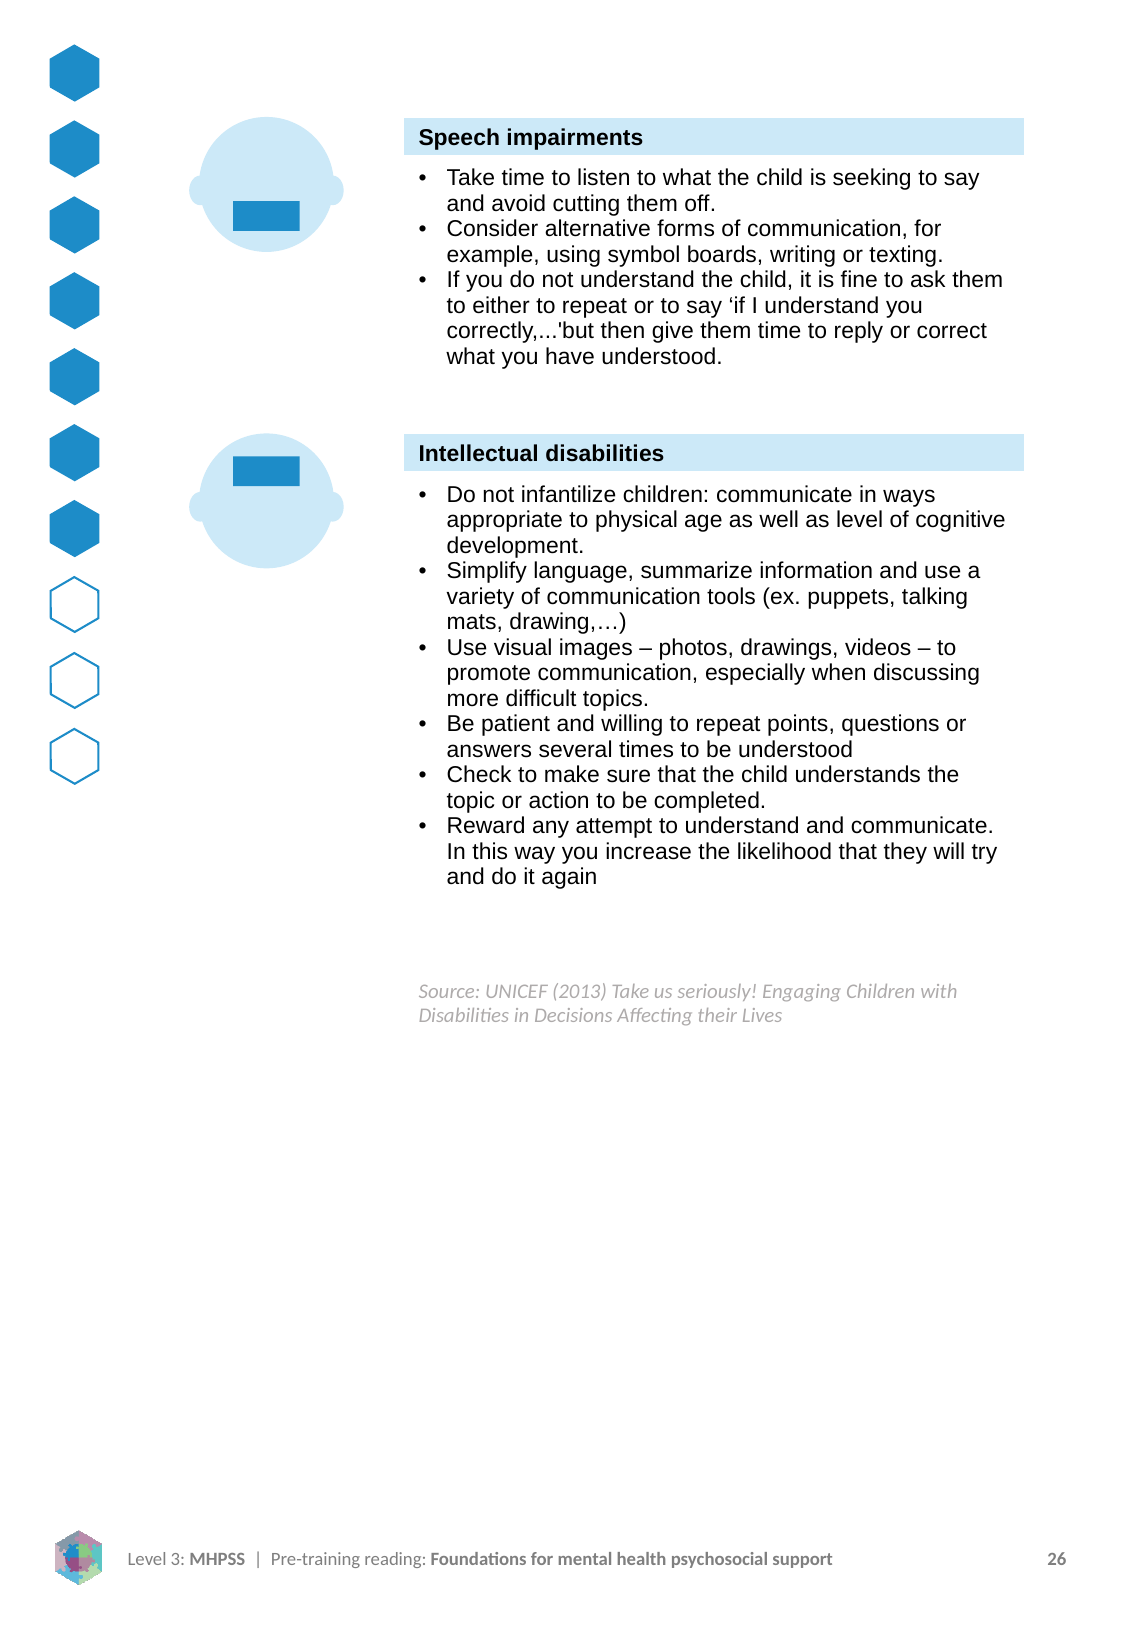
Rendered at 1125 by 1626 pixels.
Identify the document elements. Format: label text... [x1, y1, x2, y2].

text_box [50, 728, 99, 784]
text_box [50, 197, 99, 253]
table_cell Do not infantilize children: communicate in ways appropriate to physical age as well as level of cognitive development. Simplify language, summarize information and use a variety of communication tools (ex. puppets, talking mats, drawing,…) Use visual images – photos, drawings, videos – to promote communication, especially when discussing more difficult topics. Be patient and willing to repeat points, questions or answers several times to be understood Check to make sure that the child understands the topic or action to be completed. Reward any attempt to understand and communicate. In this way you increase the likelihood that they will try and do it again [404, 477, 1024, 896]
text_box [50, 653, 99, 708]
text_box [188, 433, 344, 569]
text_box Source: UNICEF (2013) Take us seriously! Engaging Children with Disabilities in Decisions Affecting their Lives [403, 969, 1025, 1035]
picture [55, 1530, 102, 1585]
text_box [50, 577, 99, 632]
table_cell Take time to listen to what the child is seeking to say and avoid cutting them off. Consider alternative forms of communication, for example, using symbol boards, writing or texting. If you do not understand the child, it is fine to ask them to either to repeat or to say ‘if I understand you correctly,...'but then give them time to reply or correct what you have understood. [404, 160, 1024, 376]
text_box [50, 425, 99, 481]
text_box [50, 273, 99, 329]
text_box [188, 116, 344, 253]
text_box [50, 121, 99, 177]
table_header Intellectual disabilities [404, 434, 1024, 471]
text_box [50, 501, 99, 557]
text_box [50, 349, 99, 405]
table_header Speech impairments [404, 118, 1024, 155]
text_box [50, 45, 99, 101]
